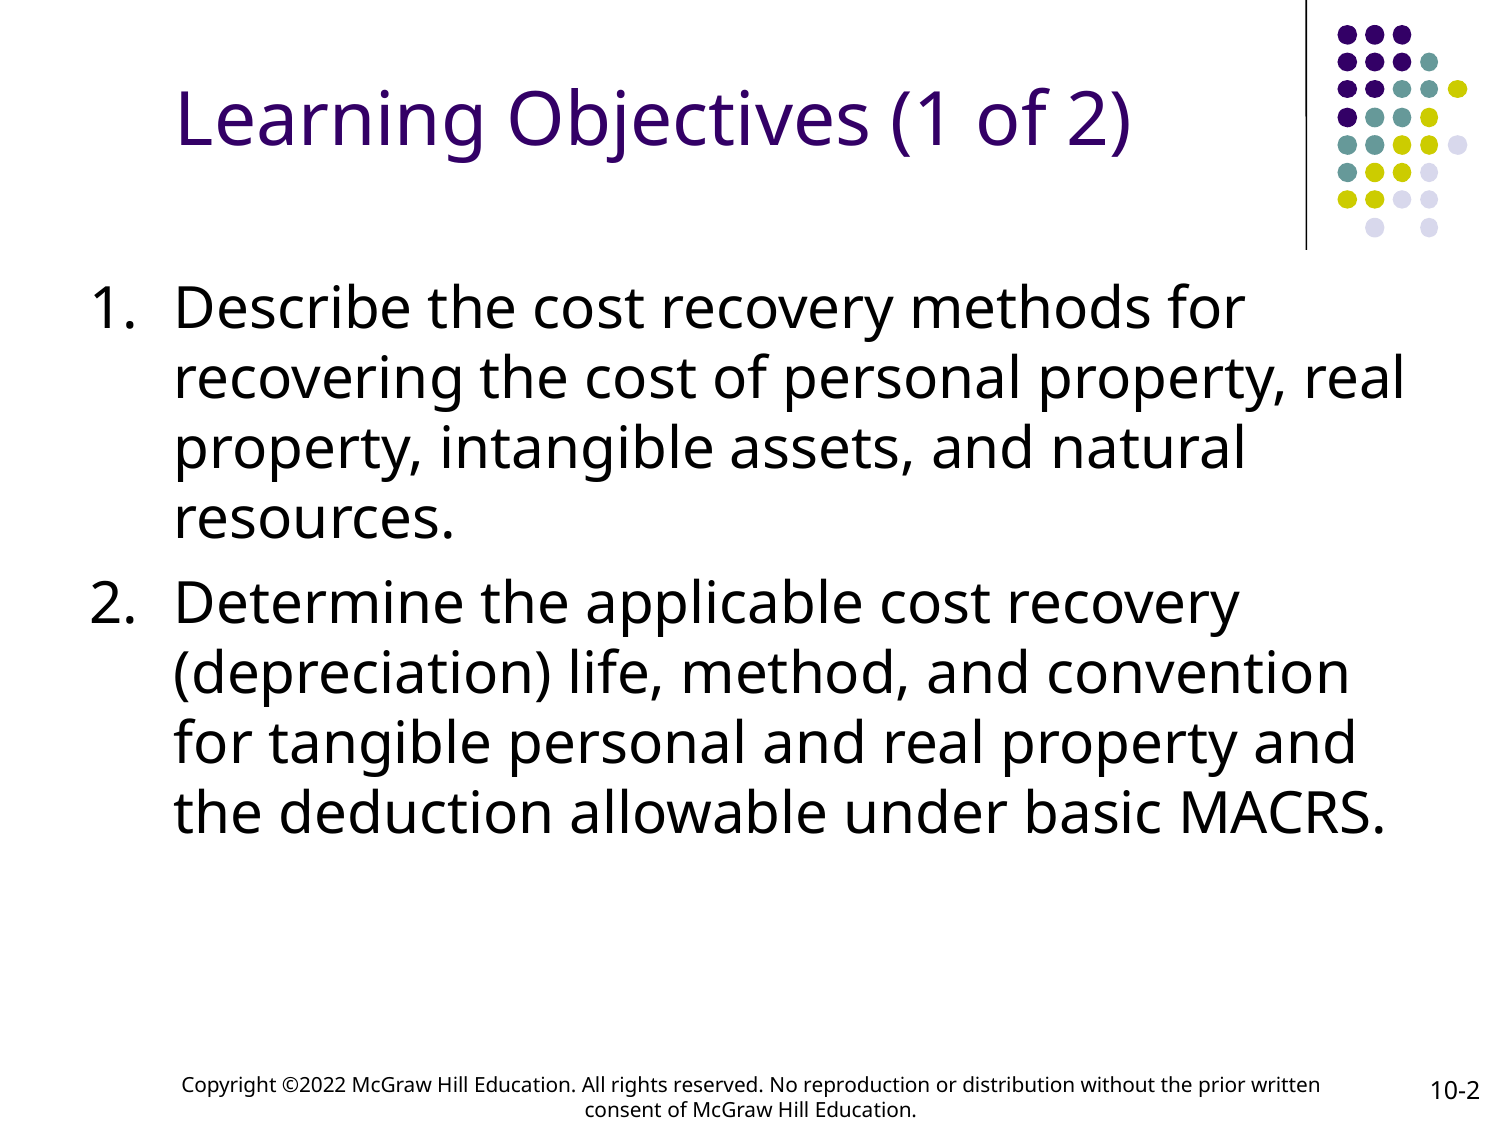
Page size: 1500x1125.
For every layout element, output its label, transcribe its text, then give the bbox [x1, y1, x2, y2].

title Learning Objectives (1 of 2) [32, 8, 1275, 234]
list Describe the cost recovery methods for recovering the cost of personal property, real property, intangible assets, and natural resources. Determine the applicable cost recovery (depreciation) life, method, and convention for tangible personal and real property and the deduction allowable under basic MACRS. [74, 262, 1425, 1066]
slide_number 10-2 [1345, 1061, 1496, 1122]
